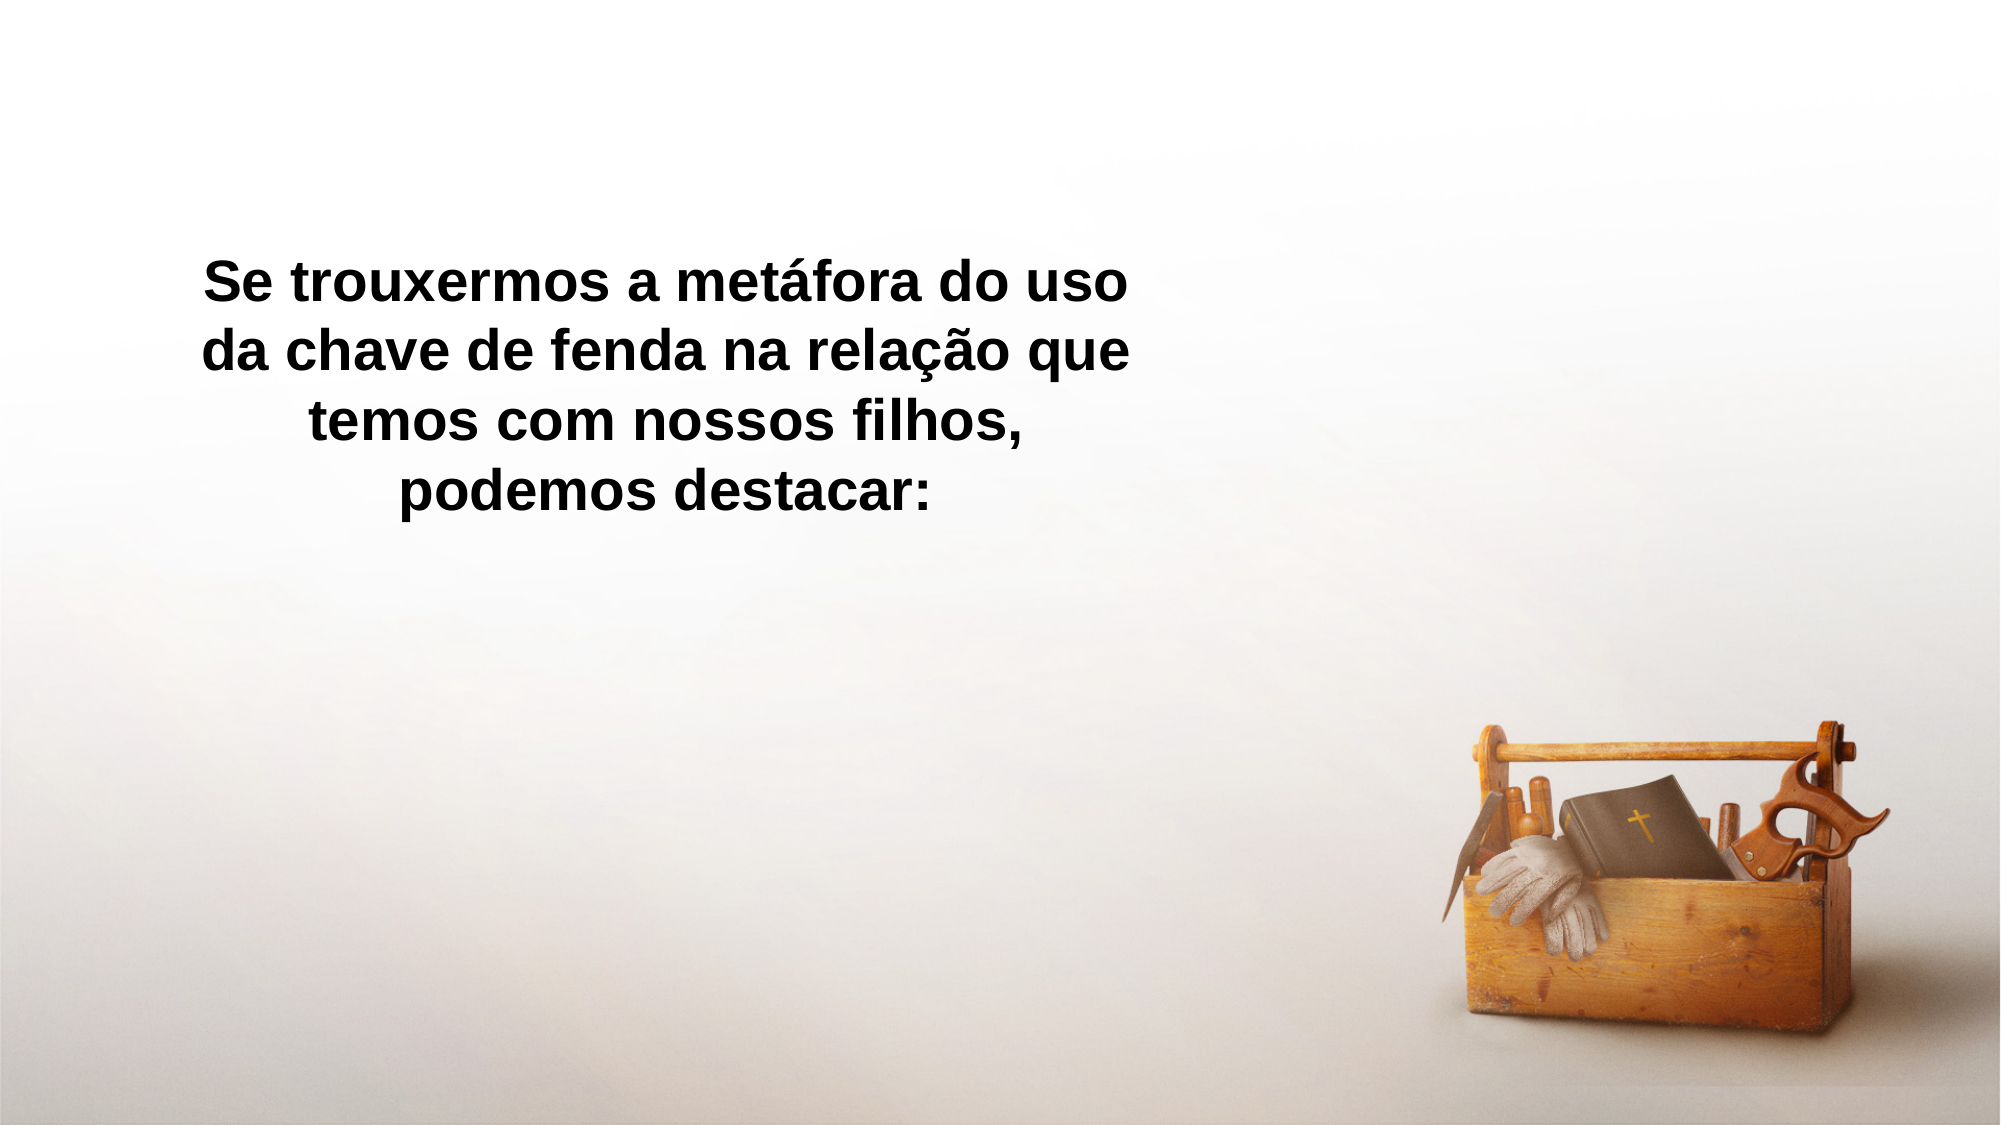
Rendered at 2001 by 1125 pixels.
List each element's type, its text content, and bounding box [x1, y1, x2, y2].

text_box Se trouxermos a metáfora do uso da chave de fenda na relação que temos com nossos filhos, podemos destacar: [172, 235, 1161, 530]
picture [0, 0, 2001, 1125]
